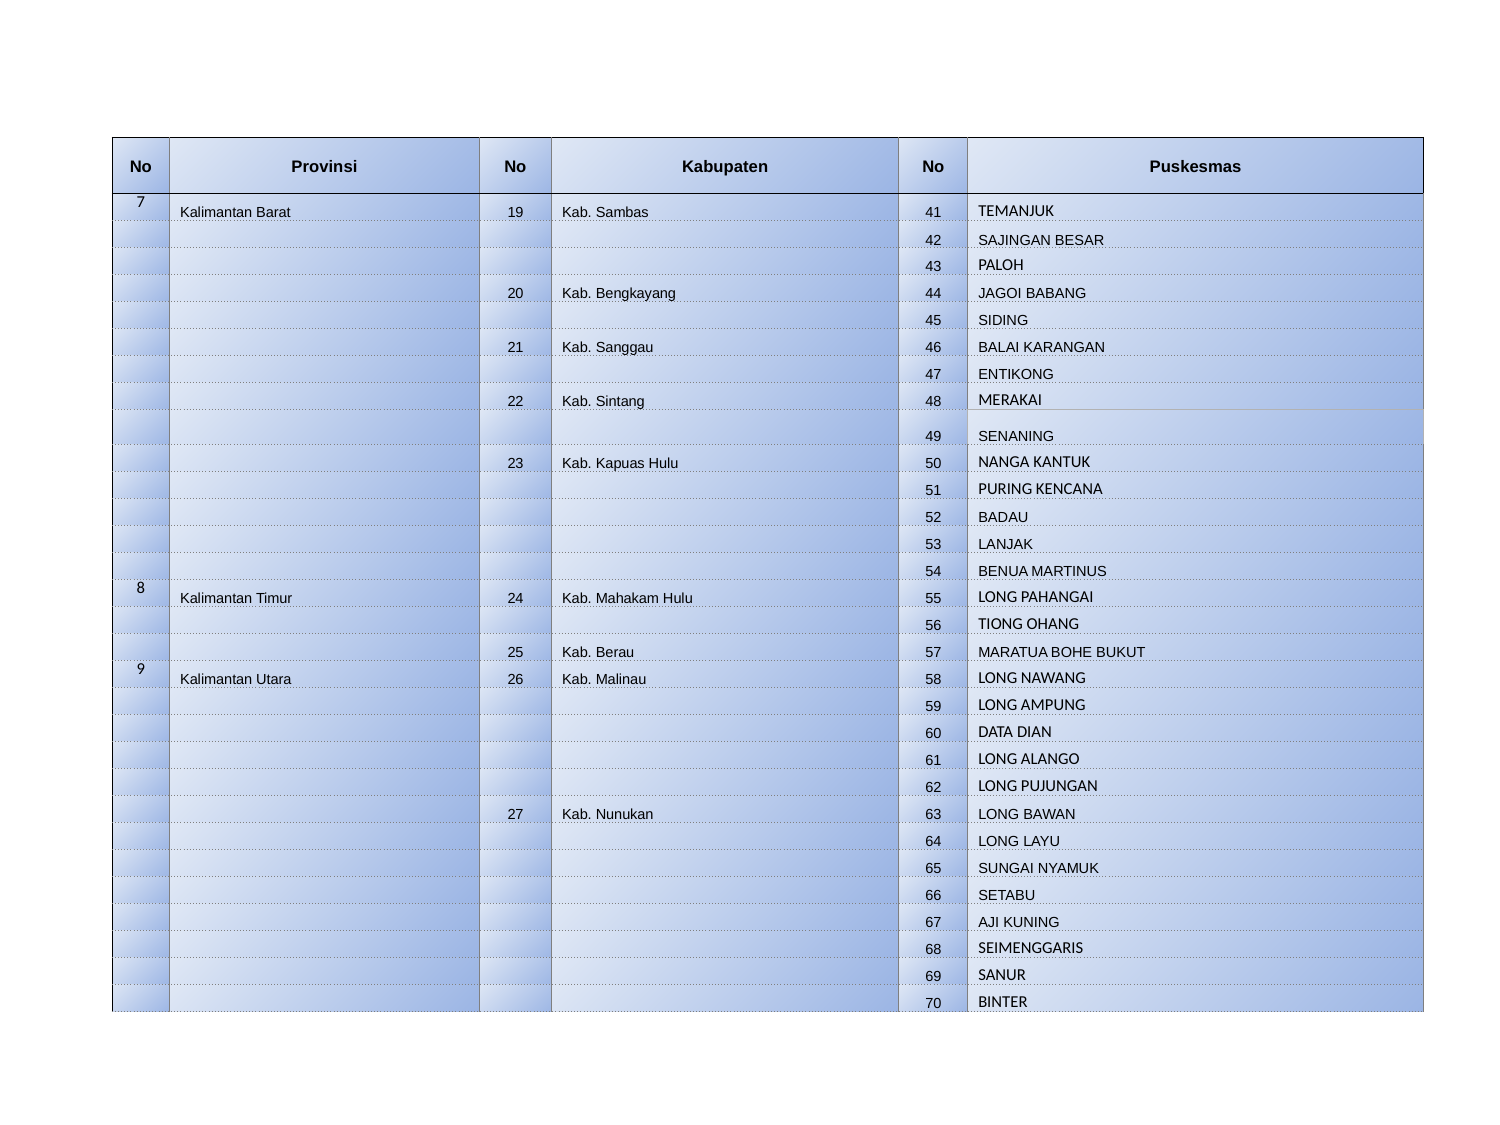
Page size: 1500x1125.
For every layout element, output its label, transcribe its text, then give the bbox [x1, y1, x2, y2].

table_cell [552, 688, 898, 715]
table_cell [480, 742, 551, 769]
table_cell [552, 742, 898, 769]
table_cell TEMANJUK [968, 194, 1423, 221]
table_cell [552, 957, 898, 984]
table_cell [113, 769, 169, 796]
table_cell BINTER [968, 984, 1423, 1011]
table_cell SUNGAI NYAMUK [968, 850, 1423, 876]
table_cell 66 [899, 876, 967, 903]
table_cell 52 [899, 499, 967, 526]
table_cell [480, 688, 551, 715]
table_cell [170, 823, 479, 850]
table_cell [170, 742, 479, 769]
table_cell [170, 553, 479, 580]
table_cell Kab. Berau [552, 634, 898, 661]
table_cell [113, 248, 169, 275]
table_cell 27 [480, 796, 551, 823]
table_cell 58 [899, 661, 967, 688]
table_cell 65 [899, 850, 967, 876]
table_cell [170, 329, 479, 356]
table_cell [170, 275, 479, 302]
table_cell [480, 715, 551, 742]
table_cell [113, 634, 169, 661]
table_cell [170, 383, 479, 410]
table_cell 20 [480, 275, 551, 302]
table_cell 26 [480, 661, 551, 688]
table_cell [552, 302, 898, 329]
table_cell 68 [899, 930, 967, 957]
table_header No [480, 138, 551, 193]
table_cell SEIMENGGARIS [968, 930, 1423, 957]
table_cell 53 [899, 526, 967, 553]
table_cell [170, 526, 479, 553]
table_cell [113, 607, 169, 634]
table_cell 9 [113, 661, 169, 688]
table_cell 25 [480, 634, 551, 661]
table_cell PURING KENCANA [968, 472, 1423, 499]
table_cell [170, 499, 479, 526]
table_cell 59 [899, 688, 967, 715]
table_cell [170, 876, 479, 903]
table_cell [170, 221, 479, 248]
table_cell LONG LAYU [968, 823, 1423, 850]
table_cell [552, 499, 898, 526]
table_cell 63 [899, 796, 967, 823]
table_cell Kalimantan Utara [170, 661, 479, 688]
table_cell MERAKAI [968, 383, 1423, 409]
table_cell SAJINGAN BESAR [968, 221, 1423, 248]
table_cell [552, 553, 898, 580]
table_cell LONG AMPUNG [968, 688, 1423, 715]
table_cell SENANING [968, 410, 1423, 445]
table_cell SETABU [968, 876, 1423, 903]
table_cell 61 [899, 742, 967, 769]
table_cell [113, 526, 169, 553]
table_cell 54 [899, 553, 967, 580]
table_cell [170, 445, 479, 472]
table_cell LONG NAWANG [968, 661, 1423, 688]
table_cell [552, 526, 898, 553]
table_cell [552, 356, 898, 383]
table_cell 70 [899, 984, 967, 1011]
table_cell Kab. Kapuas Hulu [552, 445, 898, 472]
table_cell [480, 957, 551, 984]
table_cell Kab. Nunukan [552, 796, 898, 823]
table_cell 62 [899, 769, 967, 796]
table_cell Kab. Bengkayang [552, 275, 898, 302]
table_cell [113, 472, 169, 499]
table_cell [113, 903, 169, 930]
table_cell [170, 634, 479, 661]
table_cell [480, 302, 551, 329]
table_cell [552, 876, 898, 903]
table_cell [113, 356, 169, 383]
table_cell [170, 903, 479, 930]
table_cell 23 [480, 445, 551, 472]
table_cell [113, 445, 169, 472]
table_cell [113, 742, 169, 769]
table_cell [170, 796, 479, 823]
table_cell [552, 984, 898, 1011]
table_cell DATA DIAN [968, 715, 1423, 742]
table_cell 41 [899, 194, 967, 221]
table_cell SIDING [968, 302, 1423, 329]
table_cell 7 [113, 194, 169, 221]
table_header Provinsi [170, 138, 479, 193]
table_cell [552, 930, 898, 957]
table_cell [113, 329, 169, 356]
table_cell 47 [899, 356, 967, 383]
table_cell [170, 302, 479, 329]
table_cell AJI KUNING [968, 903, 1423, 930]
table_cell PALOH [968, 248, 1423, 275]
table_cell [113, 850, 169, 876]
table_cell Kab. Sanggau [552, 329, 898, 356]
table_cell [480, 823, 551, 850]
table_cell [480, 850, 551, 876]
table_cell BALAI KARANGAN [968, 329, 1423, 356]
table_cell [552, 221, 898, 248]
table_cell [552, 472, 898, 499]
table_cell [552, 607, 898, 634]
table_cell 48 [899, 383, 967, 410]
table_cell [480, 769, 551, 796]
table_cell [170, 930, 479, 957]
table_cell [113, 410, 169, 445]
table_cell [170, 850, 479, 876]
table_cell [480, 876, 551, 903]
table_cell [113, 302, 169, 329]
table_cell [552, 903, 898, 930]
table_cell JAGOI BABANG [968, 275, 1423, 302]
table_cell [552, 715, 898, 742]
table_cell [113, 876, 169, 903]
table_cell [113, 221, 169, 248]
table_header No [113, 138, 169, 193]
table_cell MARATUA BOHE BUKUT [968, 634, 1423, 661]
table_cell [170, 984, 479, 1011]
table_cell Kab. Malinau [552, 661, 898, 688]
table_cell [552, 823, 898, 850]
table_cell [170, 957, 479, 984]
table_cell Kalimantan Barat [170, 194, 479, 221]
table_cell [113, 553, 169, 580]
table_cell 22 [480, 383, 551, 410]
table_cell ENTIKONG [968, 356, 1423, 383]
table_cell [552, 410, 898, 445]
table_cell [113, 383, 169, 410]
table_cell 8 [113, 580, 169, 607]
table_cell TIONG OHANG [968, 607, 1423, 634]
table_cell [113, 984, 169, 1011]
table_cell 46 [899, 329, 967, 356]
table_cell [480, 410, 551, 445]
table_cell 49 [899, 410, 967, 445]
table_cell 24 [480, 580, 551, 607]
table_cell [480, 930, 551, 957]
table_cell LONG BAWAN [968, 796, 1423, 823]
table_header Kabupaten [552, 138, 898, 193]
table_cell [113, 930, 169, 957]
table_cell LONG PUJUNGAN [968, 769, 1423, 796]
table_cell [113, 957, 169, 984]
table_cell 42 [899, 221, 967, 248]
table_cell LANJAK [968, 526, 1423, 553]
table_cell [480, 526, 551, 553]
table_cell [480, 248, 551, 275]
table_cell [170, 356, 479, 383]
table_cell 60 [899, 715, 967, 742]
table_cell [170, 410, 479, 445]
table_cell BADAU [968, 499, 1423, 526]
table_cell LONG ALANGO [968, 742, 1423, 769]
table_cell 44 [899, 275, 967, 302]
table_cell [480, 903, 551, 930]
table_cell 50 [899, 445, 967, 472]
table_cell [170, 248, 479, 275]
table_cell 67 [899, 903, 967, 930]
table_cell [480, 472, 551, 499]
table_cell [480, 553, 551, 580]
table_cell 56 [899, 607, 967, 634]
table_cell [480, 221, 551, 248]
table_cell SANUR [968, 957, 1423, 984]
table_cell [170, 472, 479, 499]
table_cell 55 [899, 580, 967, 607]
table_cell Kab. Sambas [552, 194, 898, 221]
table_header Puskesmas [968, 138, 1423, 193]
table_cell [170, 715, 479, 742]
table_cell [113, 275, 169, 302]
table_cell 69 [899, 957, 967, 984]
table_cell [480, 607, 551, 634]
table_cell [113, 499, 169, 526]
table_cell [170, 769, 479, 796]
table_cell [113, 796, 169, 823]
table_cell Kab. Sintang [552, 383, 898, 410]
table_cell 51 [899, 472, 967, 499]
table_cell [113, 688, 169, 715]
table_cell 45 [899, 302, 967, 329]
table_cell Kab. Mahakam Hulu [552, 580, 898, 607]
table_cell 64 [899, 823, 967, 850]
table_cell [480, 984, 551, 1011]
table_cell NANGA KANTUK [968, 445, 1423, 472]
table_cell [552, 248, 898, 275]
table_cell BENUA MARTINUS [968, 553, 1423, 580]
table_cell [113, 715, 169, 742]
table_cell [480, 356, 551, 383]
table_cell [480, 499, 551, 526]
table_cell [113, 823, 169, 850]
table_header No [899, 138, 967, 193]
table_cell [552, 769, 898, 796]
table_cell 19 [480, 194, 551, 221]
table_cell [552, 850, 898, 876]
table_cell LONG PAHANGAI [968, 580, 1423, 607]
table_cell [170, 607, 479, 634]
table_cell 43 [899, 248, 967, 275]
table_cell [170, 688, 479, 715]
table_cell Kalimantan Timur [170, 580, 479, 607]
table_cell 21 [480, 329, 551, 356]
table_cell 57 [899, 634, 967, 661]
